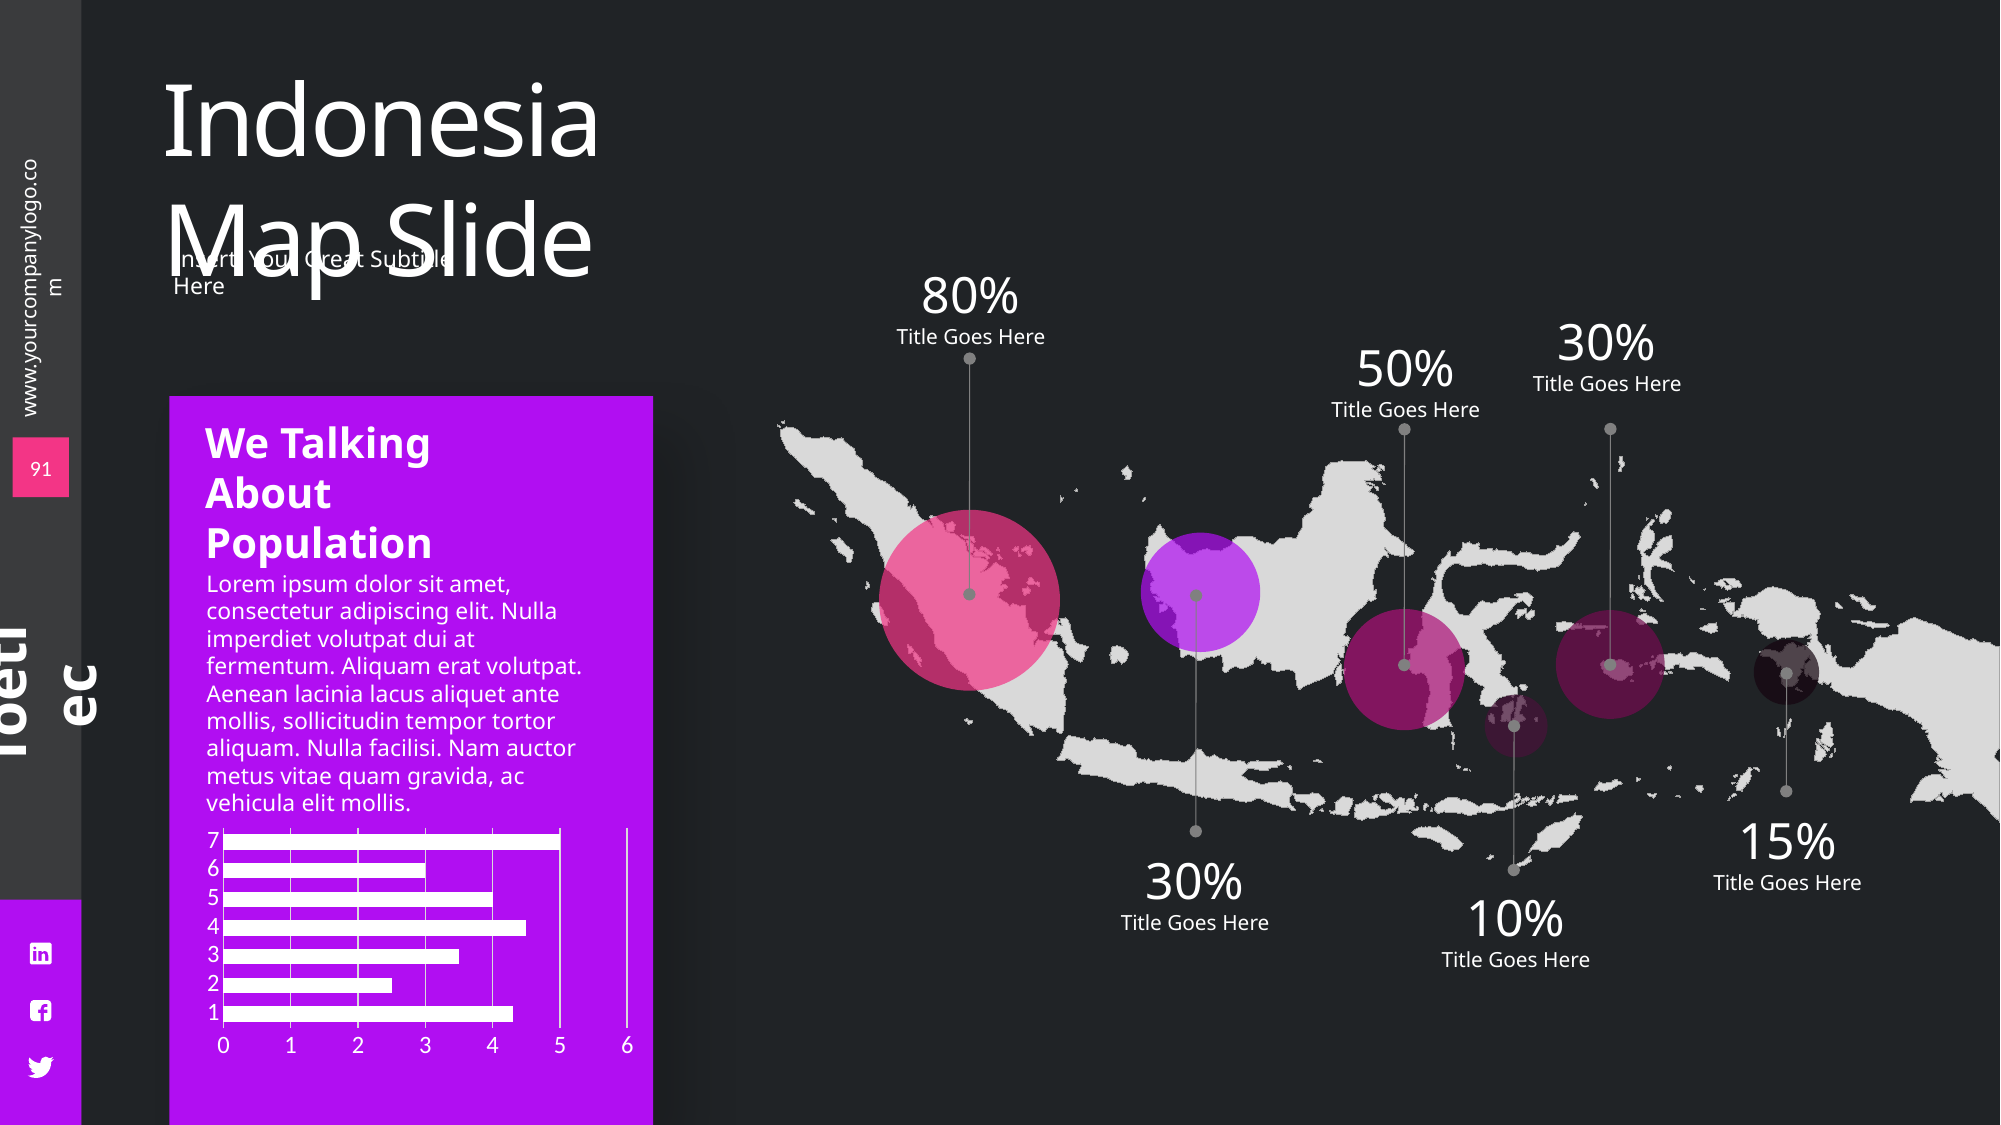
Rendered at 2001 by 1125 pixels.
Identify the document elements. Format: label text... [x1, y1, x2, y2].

text_box [168, 395, 654, 1125]
chart [207, 779, 634, 1060]
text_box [777, 263, 2000, 972]
text_box We Talking About Population [190, 427, 563, 557]
text_box Indonesia Map Slide [147, 116, 677, 236]
text_box Insert Your Great Subtitle Here [158, 237, 512, 307]
slide_number 91 [12, 437, 69, 498]
text_box Lorem ipsum dolor sit amet, consectetur adipiscing elit. Nulla imperdiet volutpat dui at fermentum. Aliquam erat volutpat. Aenean lacinia lacus aliquet ante mollis, sollicitudin tempor tortor aliquam. Nulla facilisi. Nam auctor metus vitae quam gravida, ac vehicula elit mollis. [191, 561, 619, 824]
